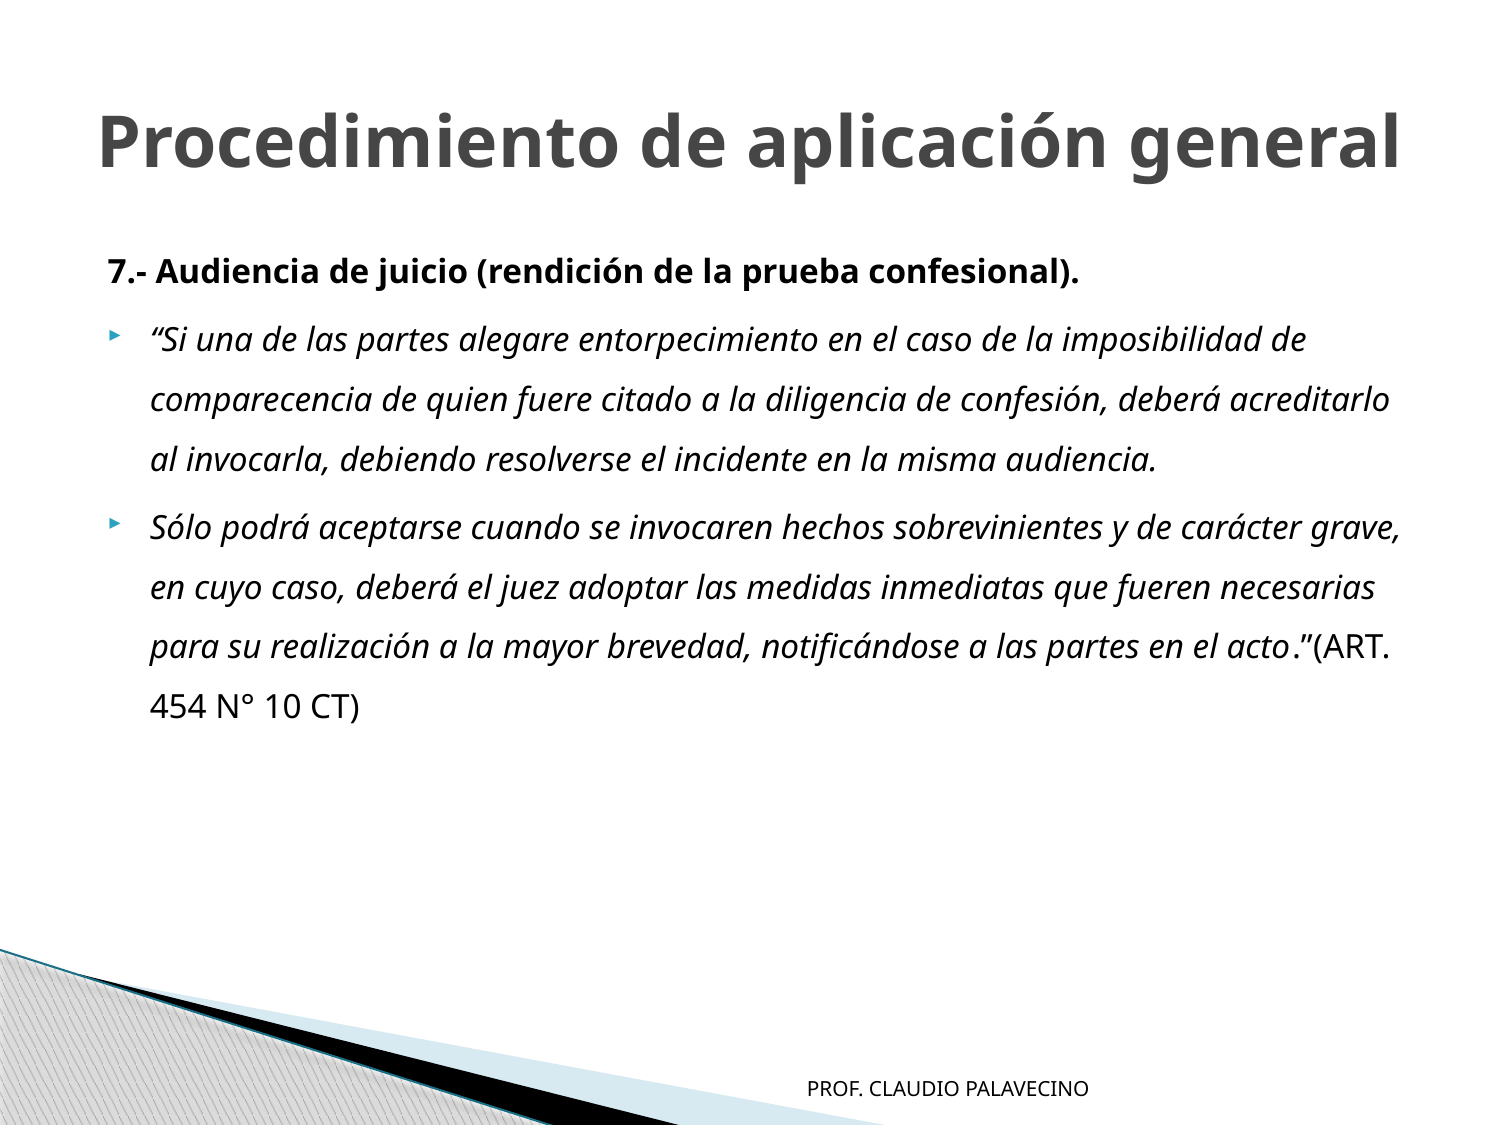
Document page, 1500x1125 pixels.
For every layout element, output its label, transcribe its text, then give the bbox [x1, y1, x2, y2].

list 7.- Audiencia de juicio (rendición de la prueba confesional). “Si una de las partes alegare entorpecimiento en el caso de la imposibilidad de comparecencia de quien fuere citado a la diligencia de confesión, deberá acreditarlo al invocarla, debiendo resolverse el incidente en la misma audiencia. Sólo podrá aceptarse cuando se invocaren hechos sobrevinientes y de carácter grave, en cuyo caso, deberá el juez adoptar las medidas inmediatas que fueren necesarias para su realización a la mayor brevedad, notificándose a las partes en el acto.”(ART. 454 N° 10 CT) [75, 243, 1425, 986]
footer PROF. CLAUDIO PALAVECINO [718, 1051, 1105, 1112]
title Procedimiento de aplicación general [75, 45, 1425, 233]
